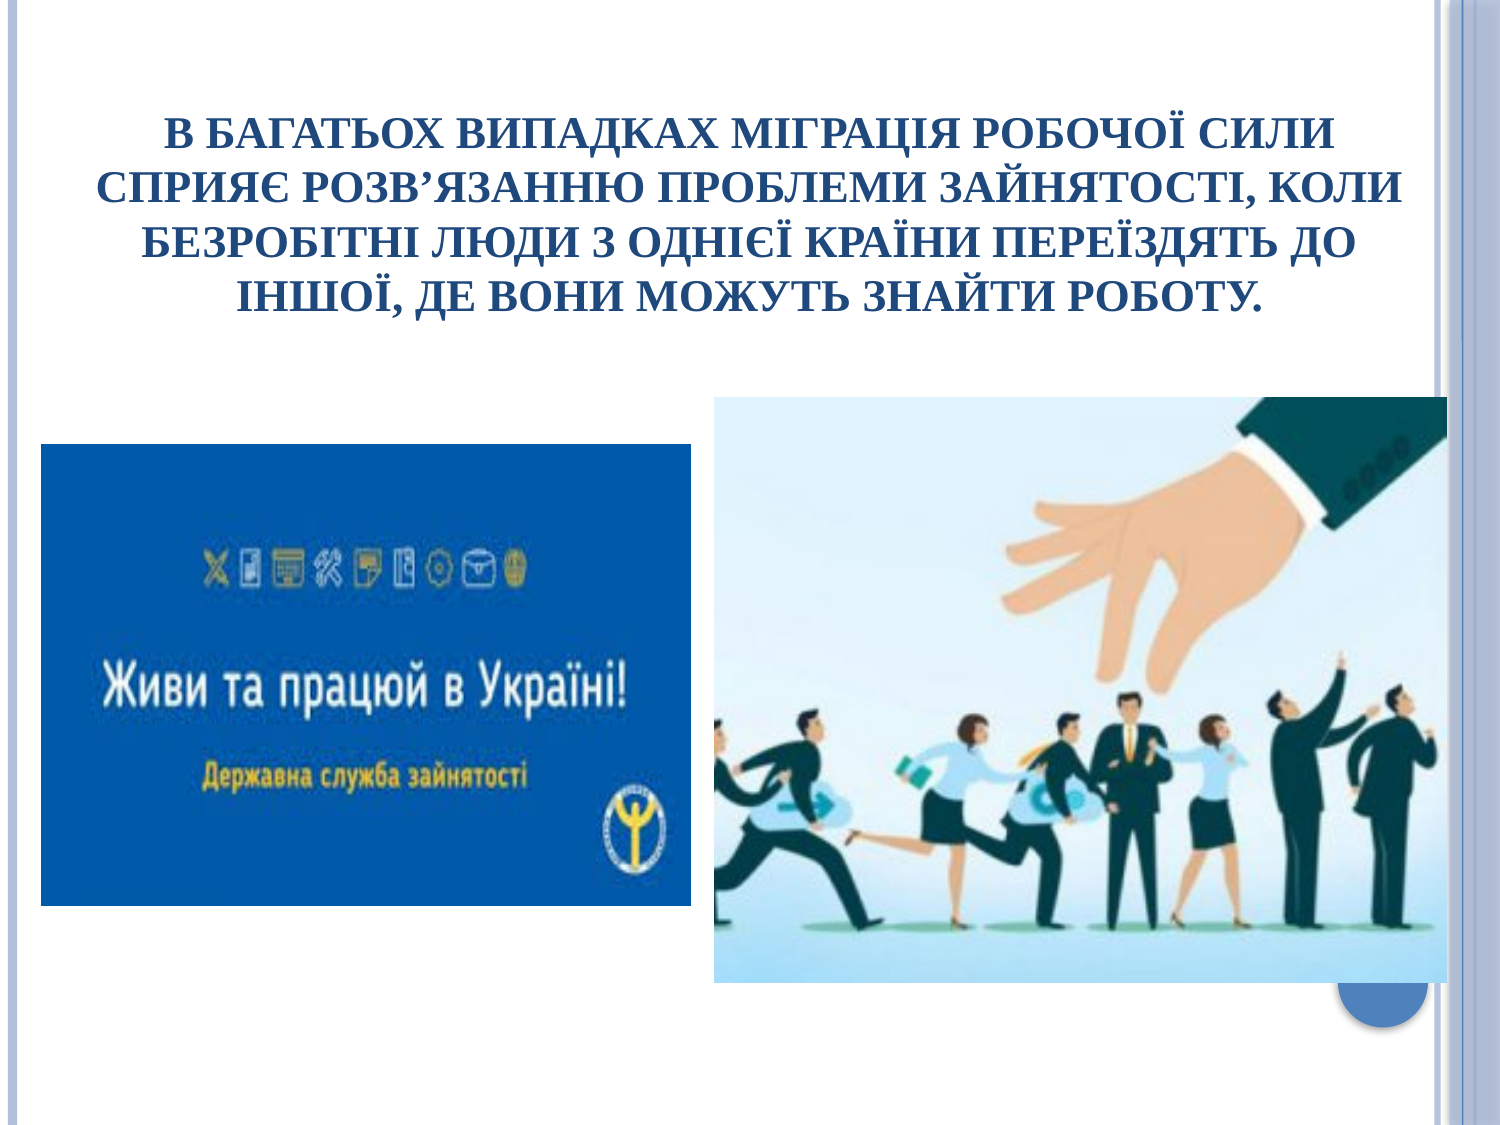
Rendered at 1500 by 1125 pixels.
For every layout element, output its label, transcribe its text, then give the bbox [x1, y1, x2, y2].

title В багатьох випадках міграція робочої сили сприяє розв’язанню проблеми зайнятості, коли безробітні люди з однієї країни переїздять до іншої, де вони можуть знайти роботу. [75, 45, 1425, 329]
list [40, 443, 692, 907]
picture [713, 396, 1448, 984]
